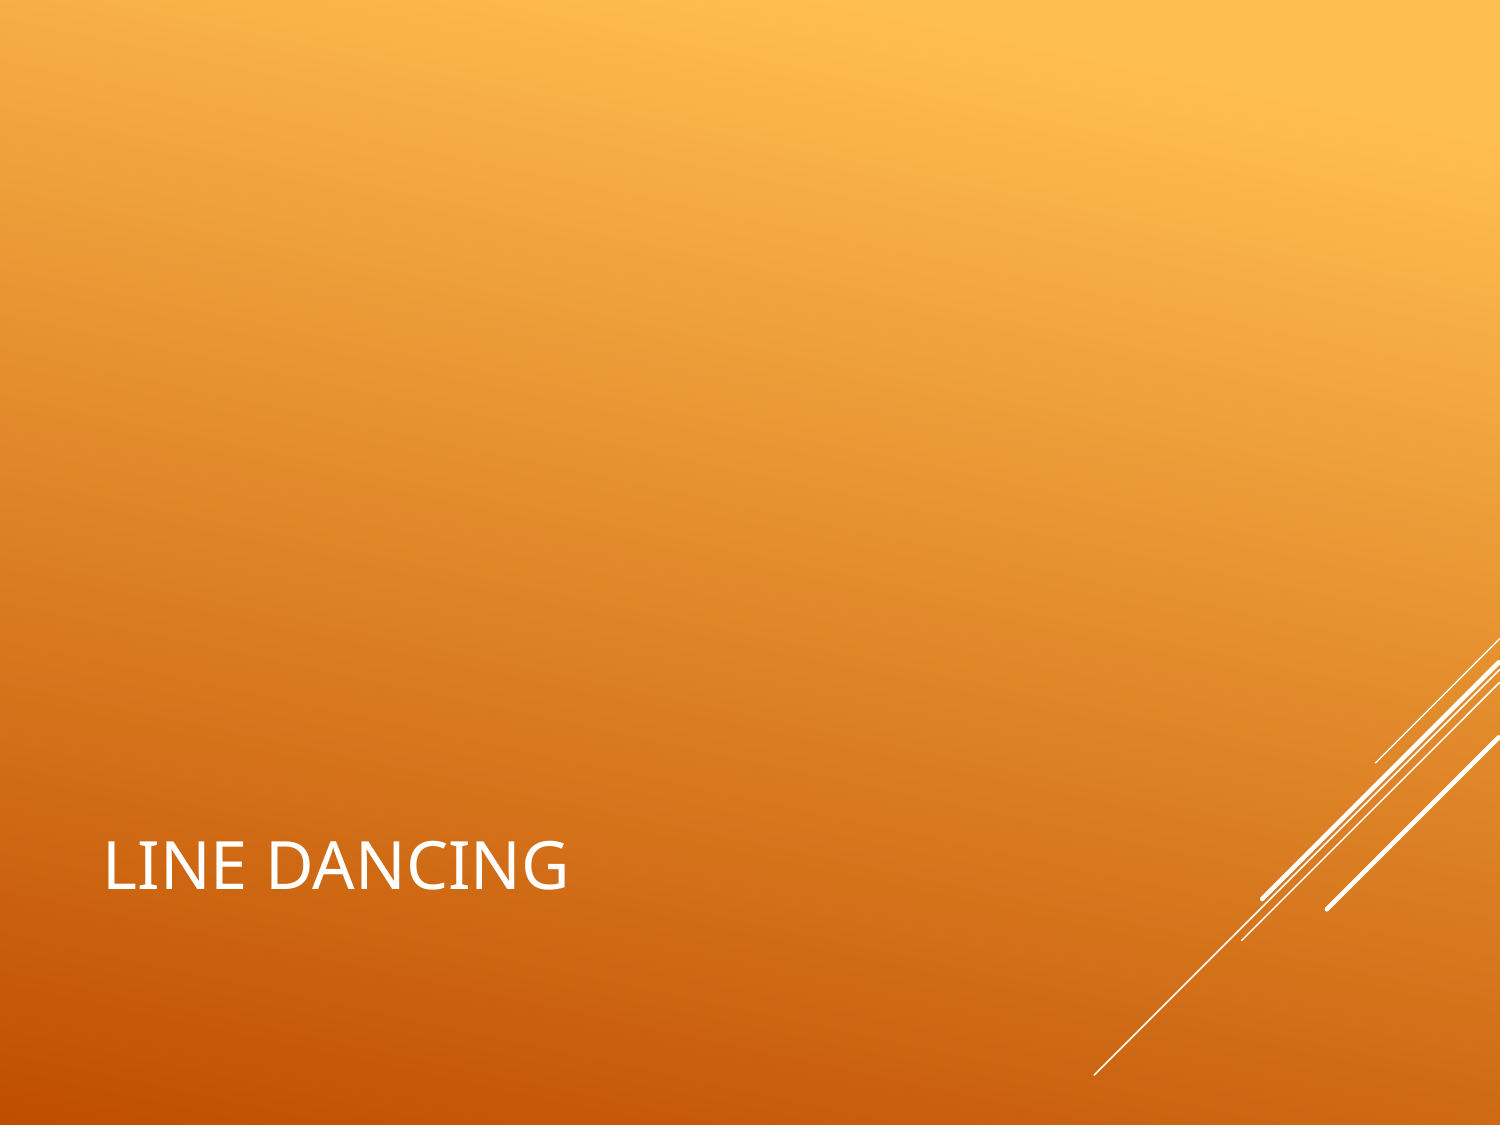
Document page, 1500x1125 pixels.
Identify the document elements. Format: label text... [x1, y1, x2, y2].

title Line Dancing [87, 737, 1163, 988]
